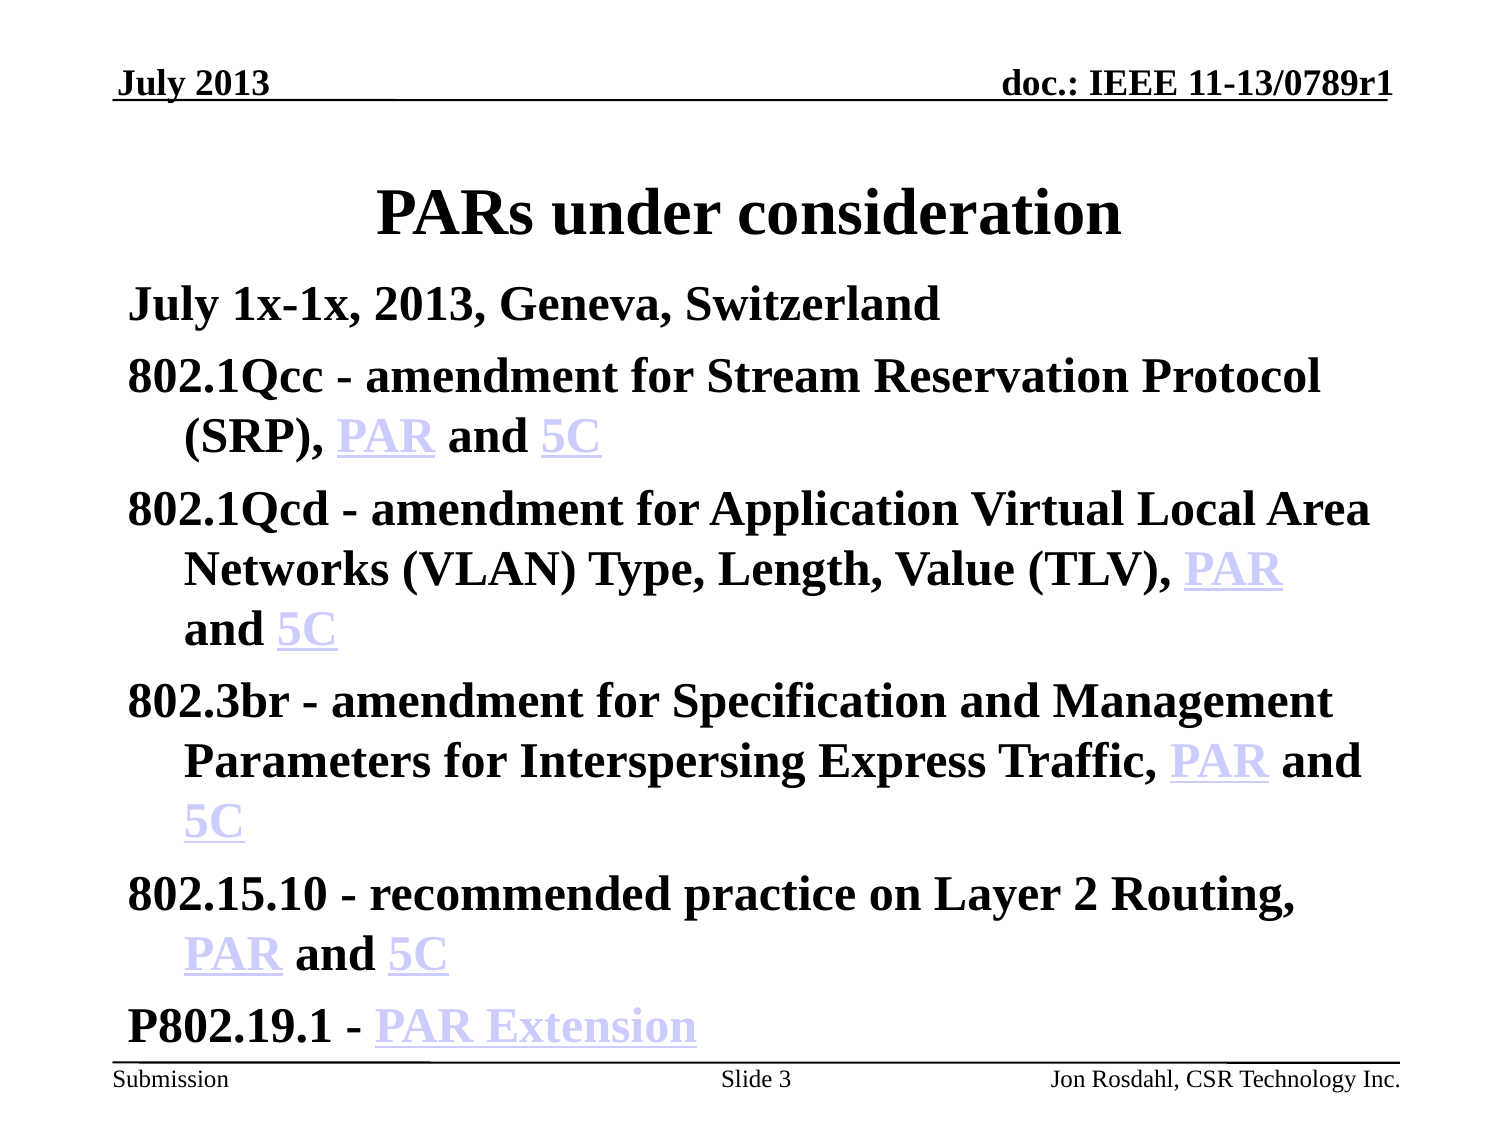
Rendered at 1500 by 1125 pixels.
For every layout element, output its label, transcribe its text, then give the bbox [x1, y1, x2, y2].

slide_number Slide 3 [712, 1061, 800, 1123]
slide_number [116, 58, 507, 104]
title PARs under consideration [112, 111, 1388, 262]
list July 1x-1x, 2013, Geneva, Switzerland 802.1Qcc - amendment for Stream Reservation Protocol (SRP), PAR and 5C 802.1Qcd - amendment for Application Virtual Local Area Networks (VLAN) Type, Length, Value (TLV), PAR and 5C 802.3br - amendment for Specification and Management Parameters for Interspersing Express Traffic, PAR and 5C 802.15.10 - recommended practice on Layer 2 Routing, PAR and 5C P802.19.1 - PAR Extension [112, 262, 1388, 1051]
footer Jon Rosdahl, CSR Technology Inc. [1031, 1061, 1402, 1093]
